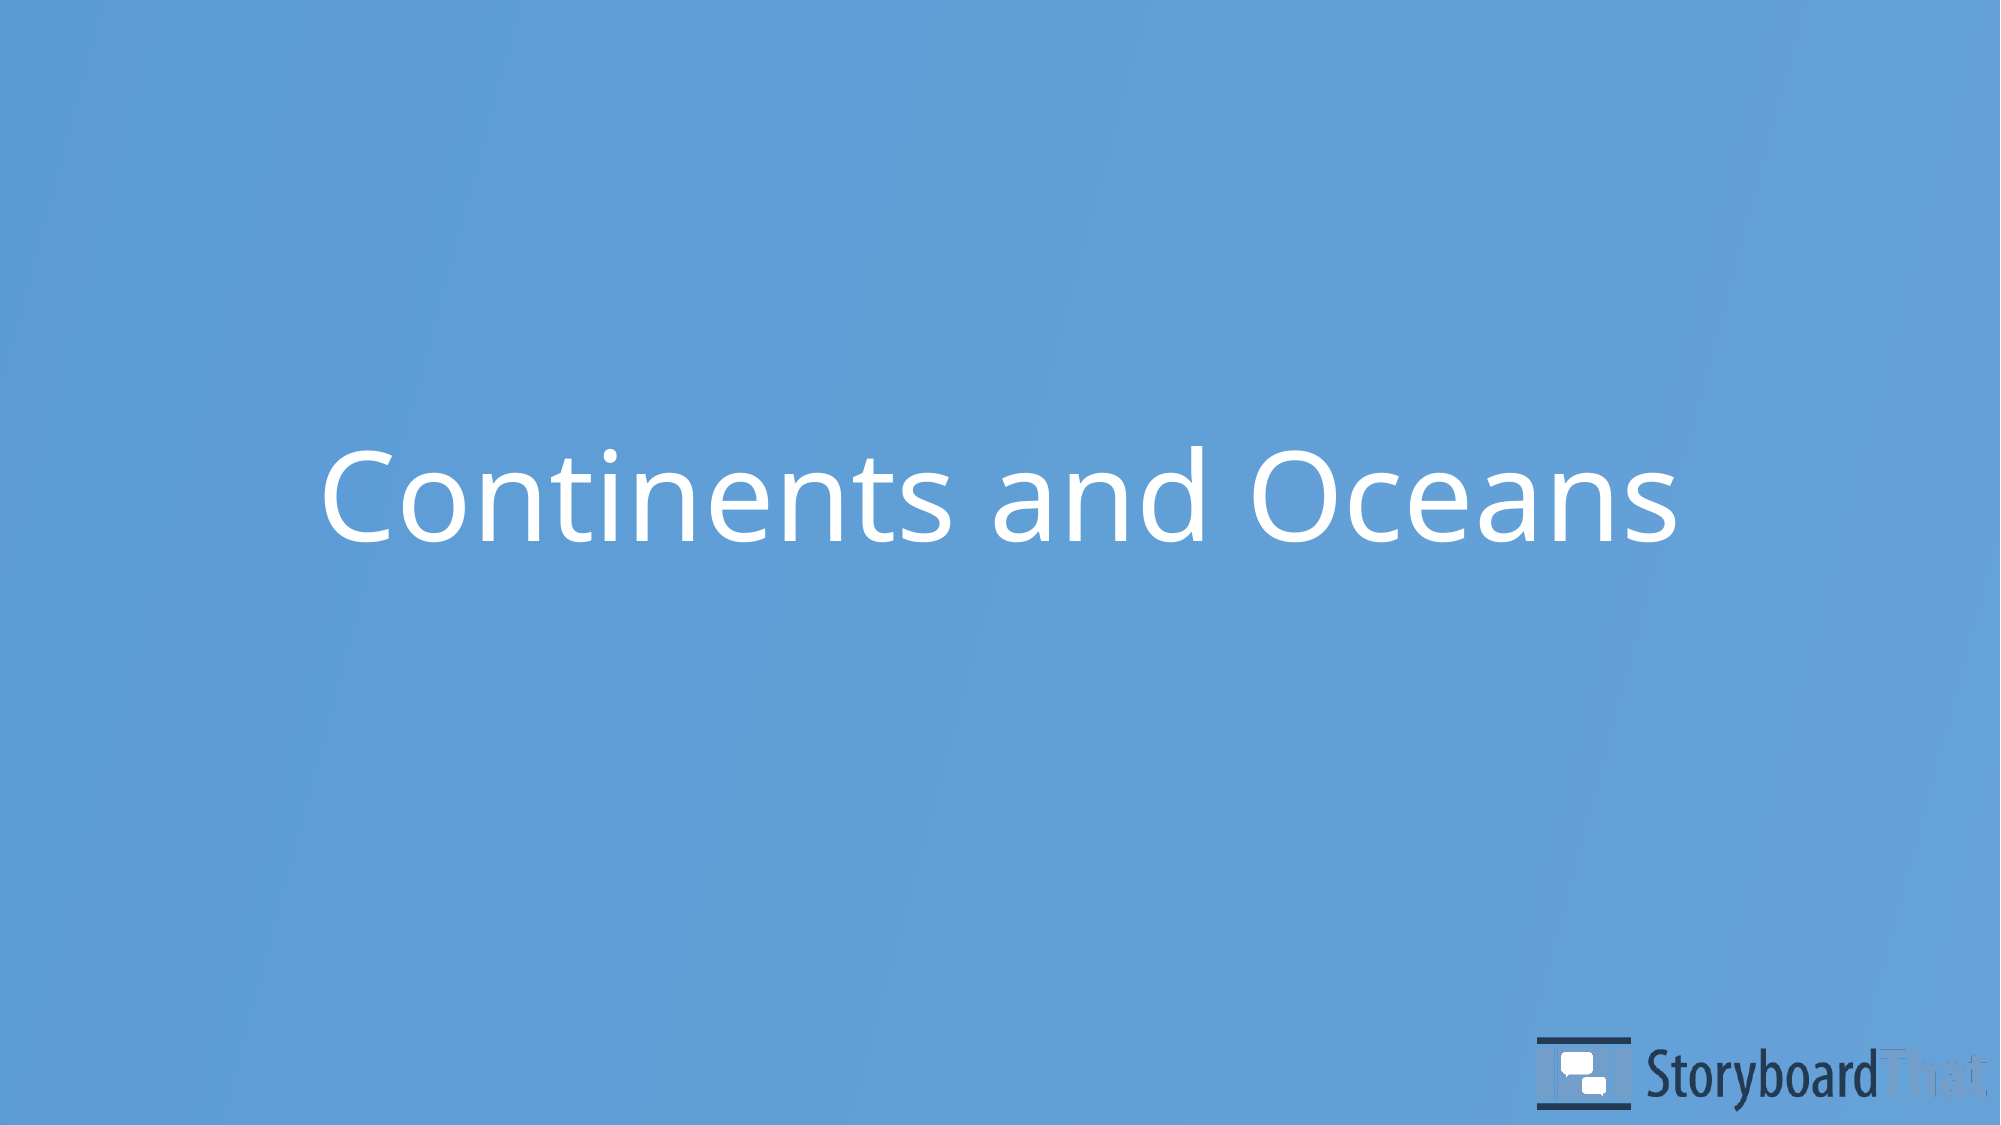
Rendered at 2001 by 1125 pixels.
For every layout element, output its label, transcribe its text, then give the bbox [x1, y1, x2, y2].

picture [1537, 1034, 1987, 1112]
title Continents and Oceans [249, 184, 1750, 576]
